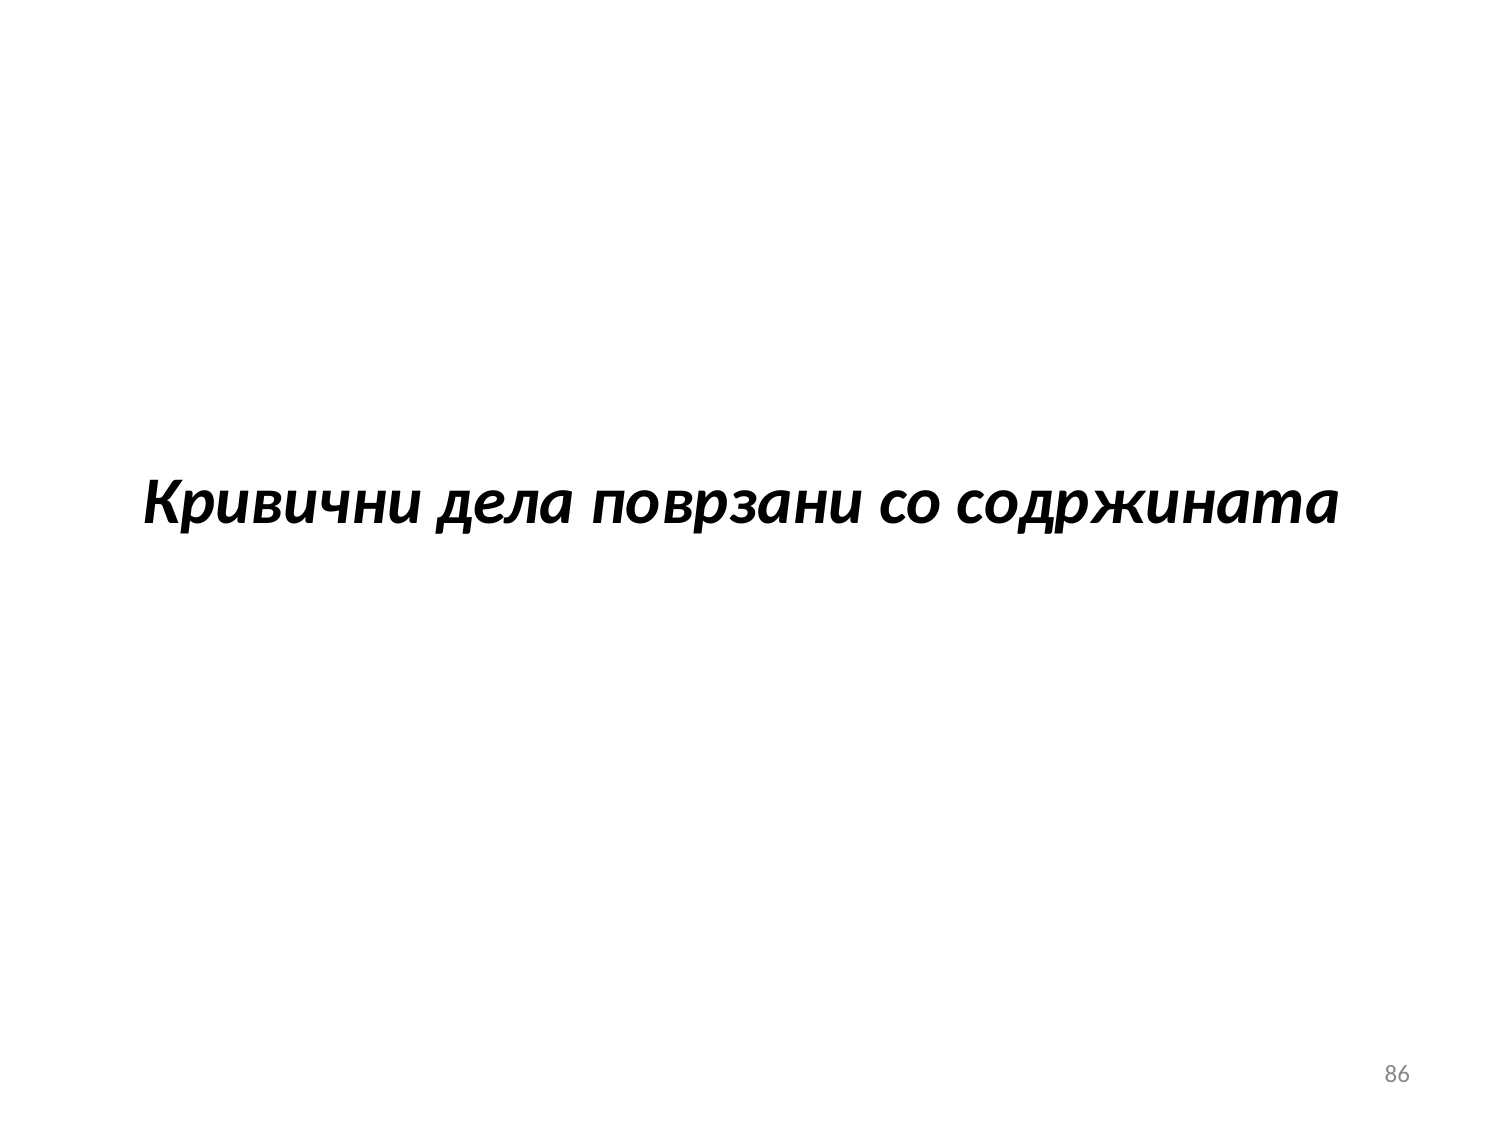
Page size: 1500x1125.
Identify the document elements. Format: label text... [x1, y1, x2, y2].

list Кривични дела поврзани со содржината [75, 262, 1425, 1005]
slide_number 86 [1074, 1042, 1425, 1103]
